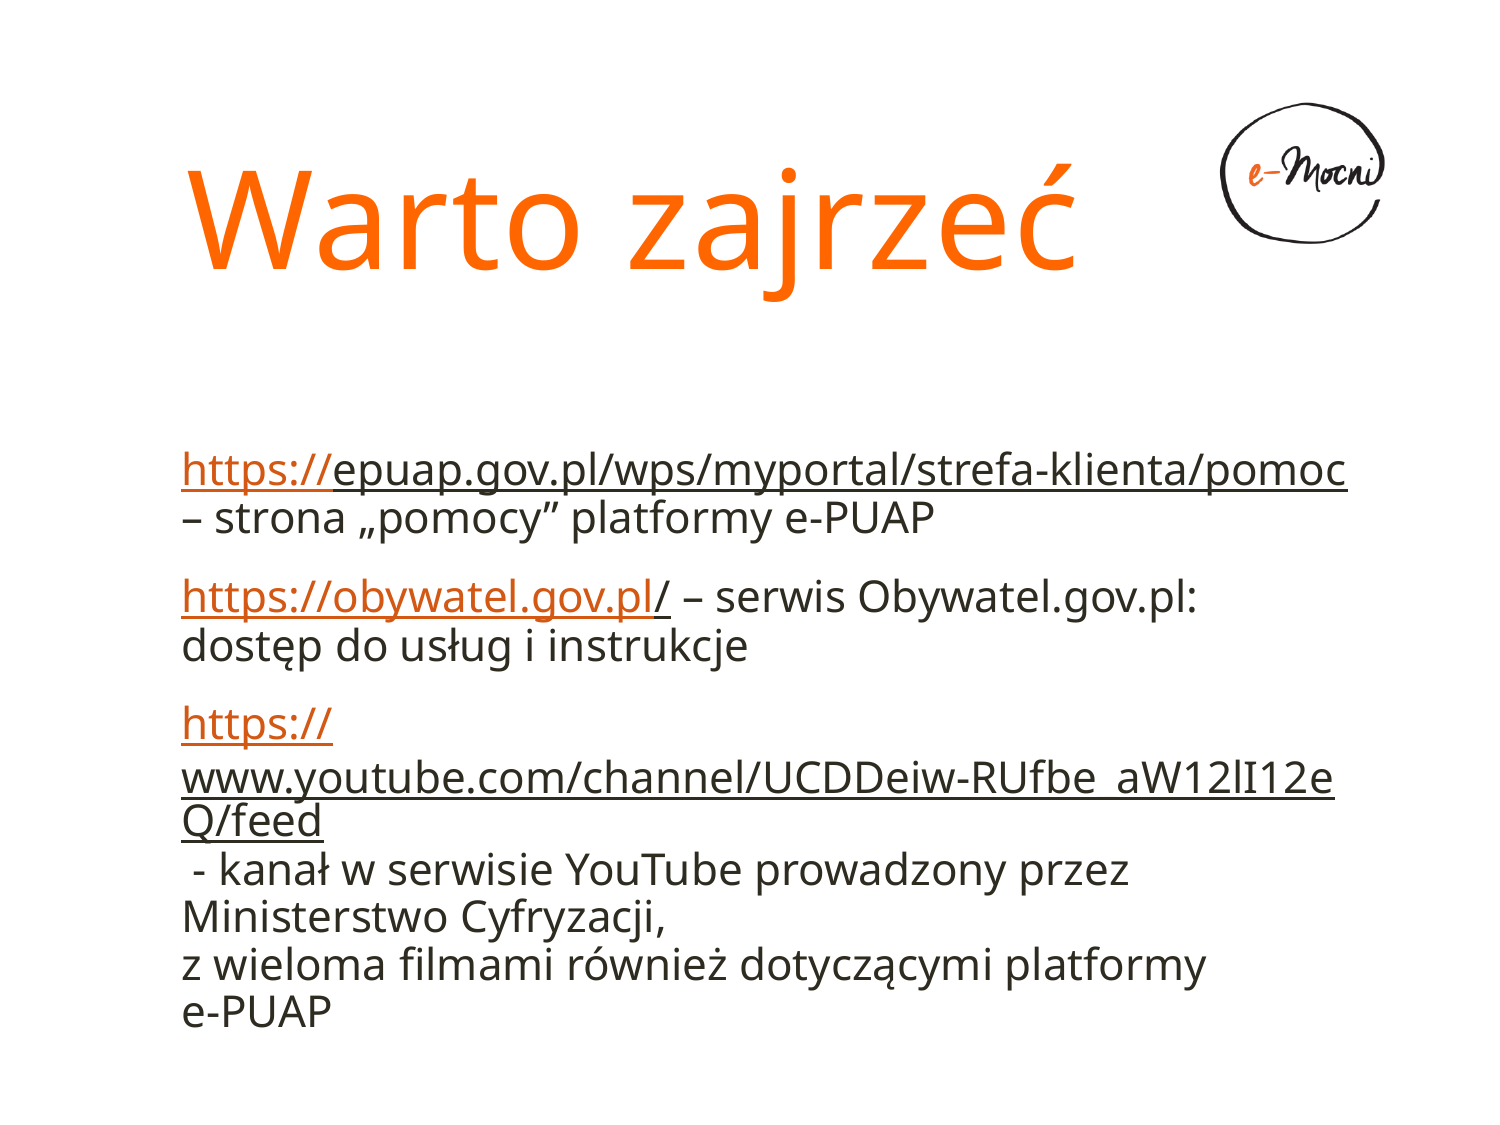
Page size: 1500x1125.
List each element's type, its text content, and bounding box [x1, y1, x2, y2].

list https://epuap.gov.pl/wps/myportal/strefa-klienta/pomoc – strona „pomocy” platformy e-PUAP https://obywatel.gov.pl/ – serwis Obywatel.gov.pl: dostęp do usług i instrukcje https://www.youtube.com/channel/UCDDeiw-RUfbe_aW12lI12eQ/feed - kanał w serwisie YouTube prowadzony przez Ministerstwo Cyfryzacji, z wieloma filmami również dotyczącymi platformy e-PUAP [173, 356, 1356, 1023]
picture [1163, 89, 1442, 257]
title Warto zajrzeć [171, 135, 1258, 324]
